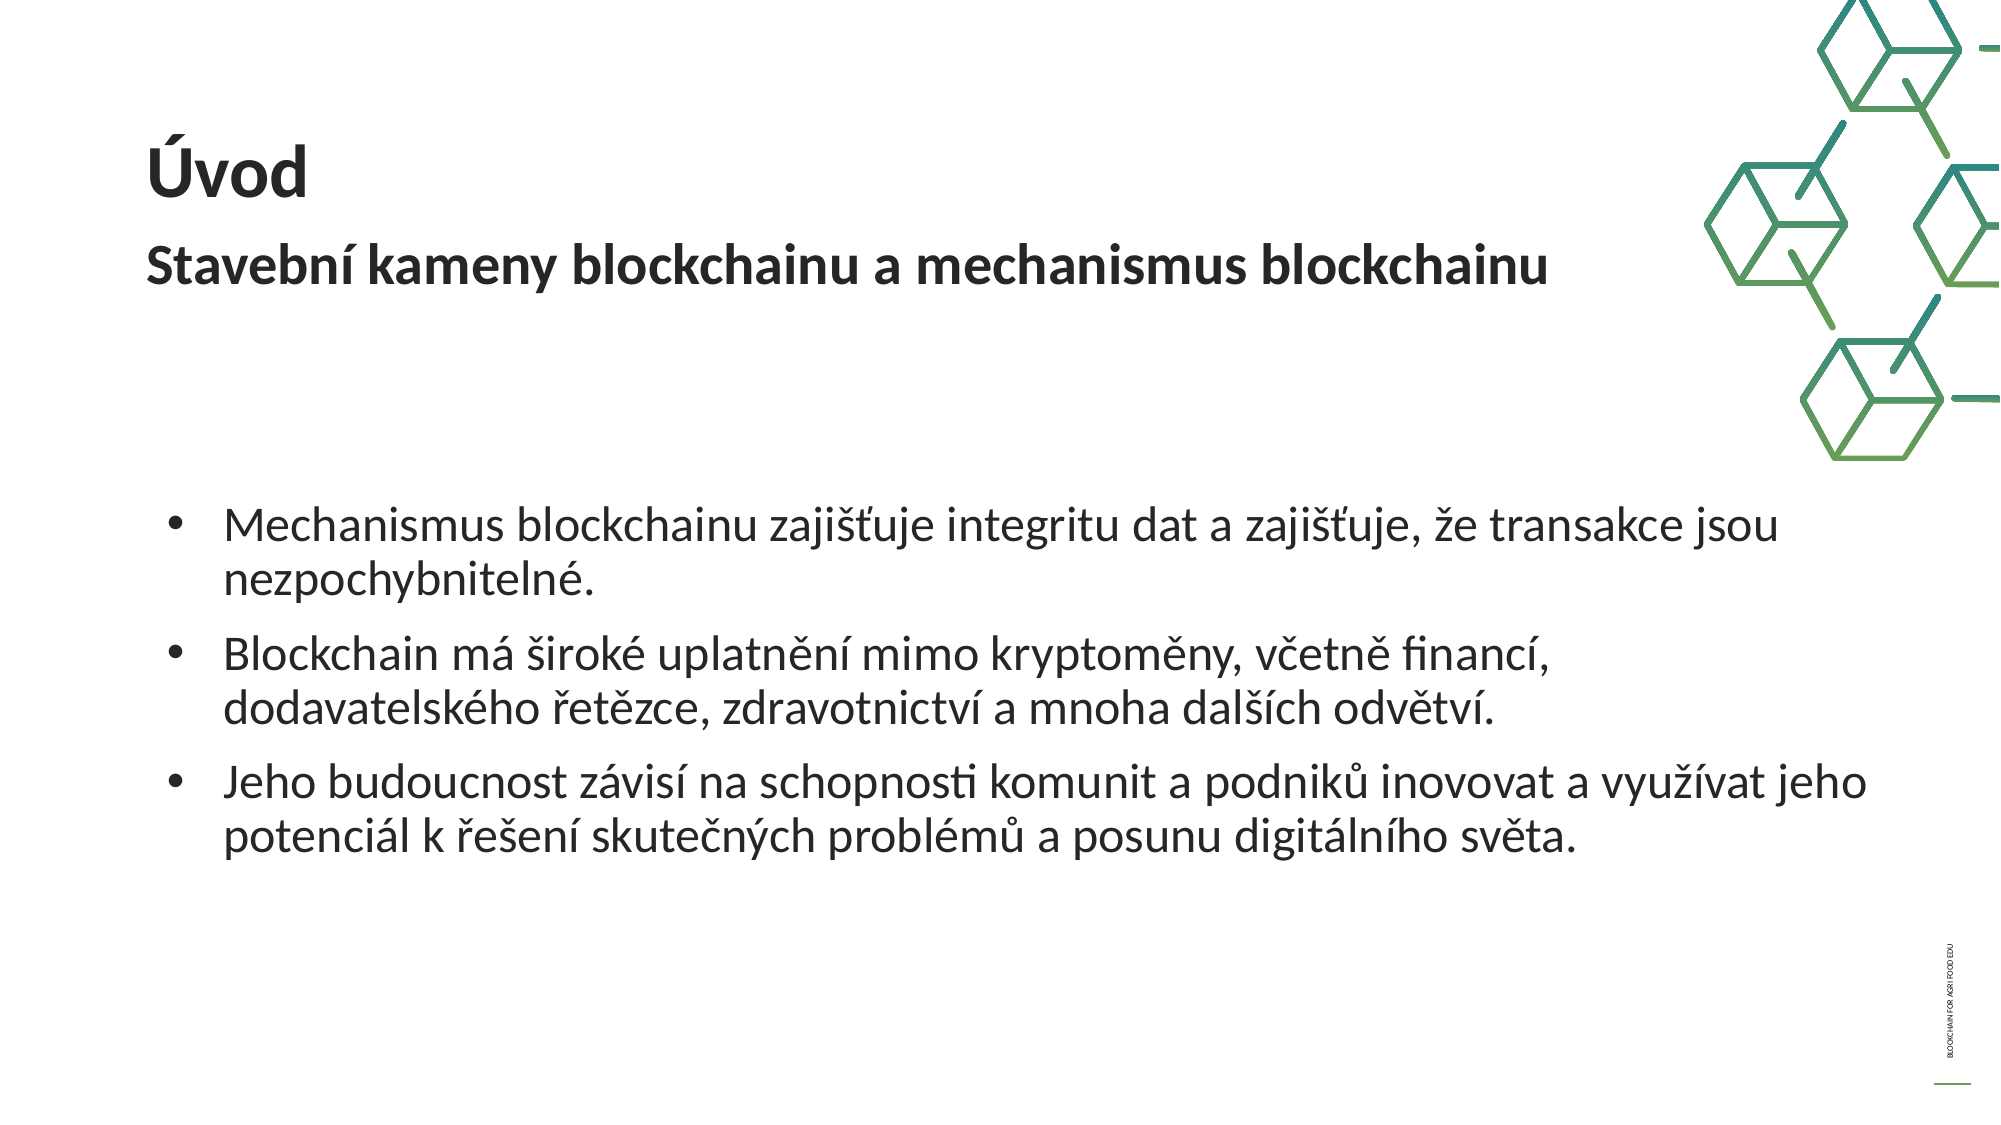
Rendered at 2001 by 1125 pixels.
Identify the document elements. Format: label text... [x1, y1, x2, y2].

list Úvod Stavební kameny blockchainu a mechanismus blockchainu [130, 124, 1698, 337]
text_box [1703, 0, 2000, 462]
list Mechanismus blockchainu zajišťuje integritu dat a zajišťuje, že transakce jsou nezpochybnitelné. Blockchain má široké uplatnění mimo kryptoměny, včetně financí, dodavatelského řetězce, zdravotnictví a mnoha dalších odvětví. Jeho budoucnost závisí na schopnosti komunit a podniků inovovat a využívat jeho potenciál k řešení skutečných problémů a posunu digitálního světa. [151, 490, 1890, 1123]
